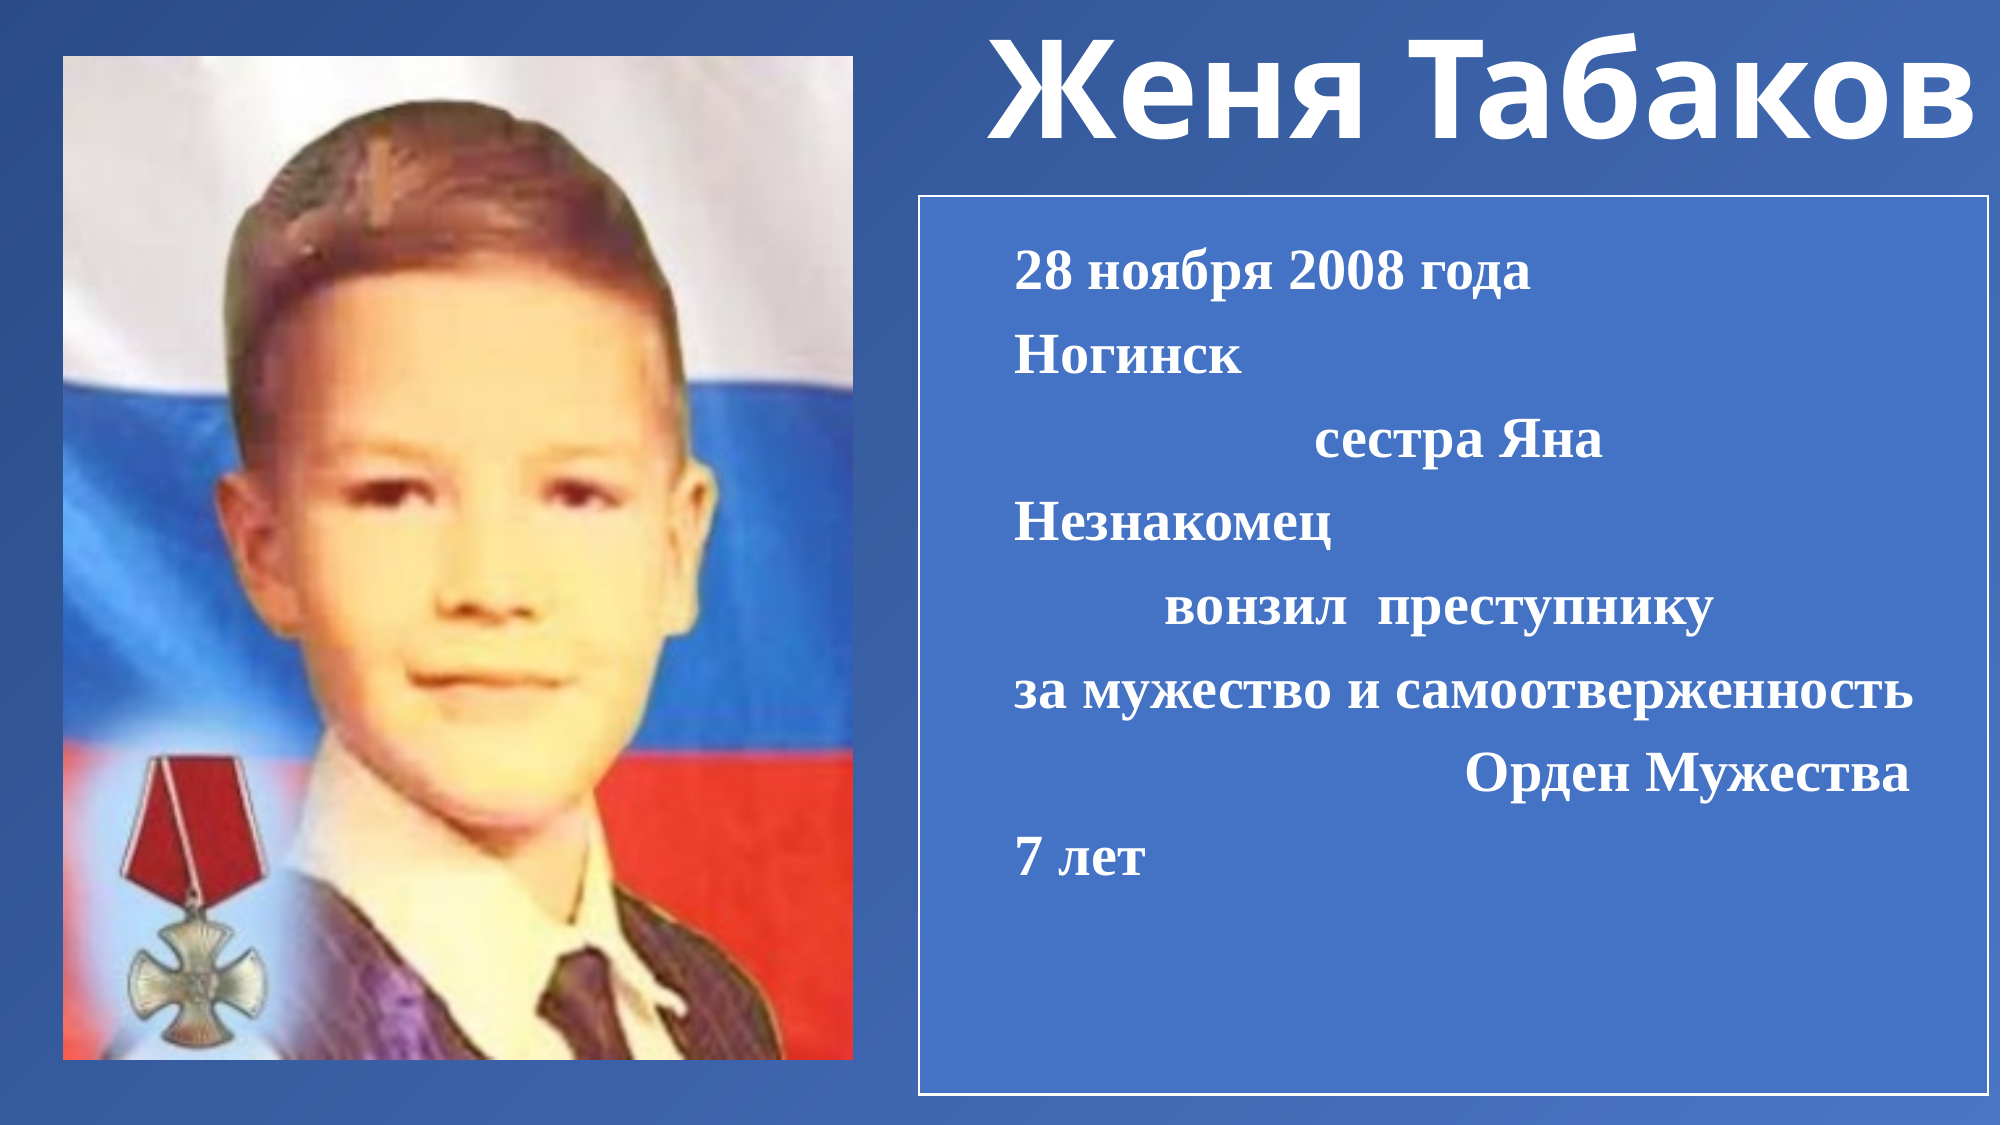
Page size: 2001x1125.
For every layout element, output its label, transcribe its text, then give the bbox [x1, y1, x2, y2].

list 28 ноября 2008 года Ногинск сестра Яна Незнакомец вонзил преступнику за мужество и самоотверженность Орден Мужества 7 лет [999, 231, 1965, 1014]
text_box [918, 195, 1989, 1096]
picture [63, 56, 853, 1060]
title Женя Табаков [972, 0, 2000, 204]
